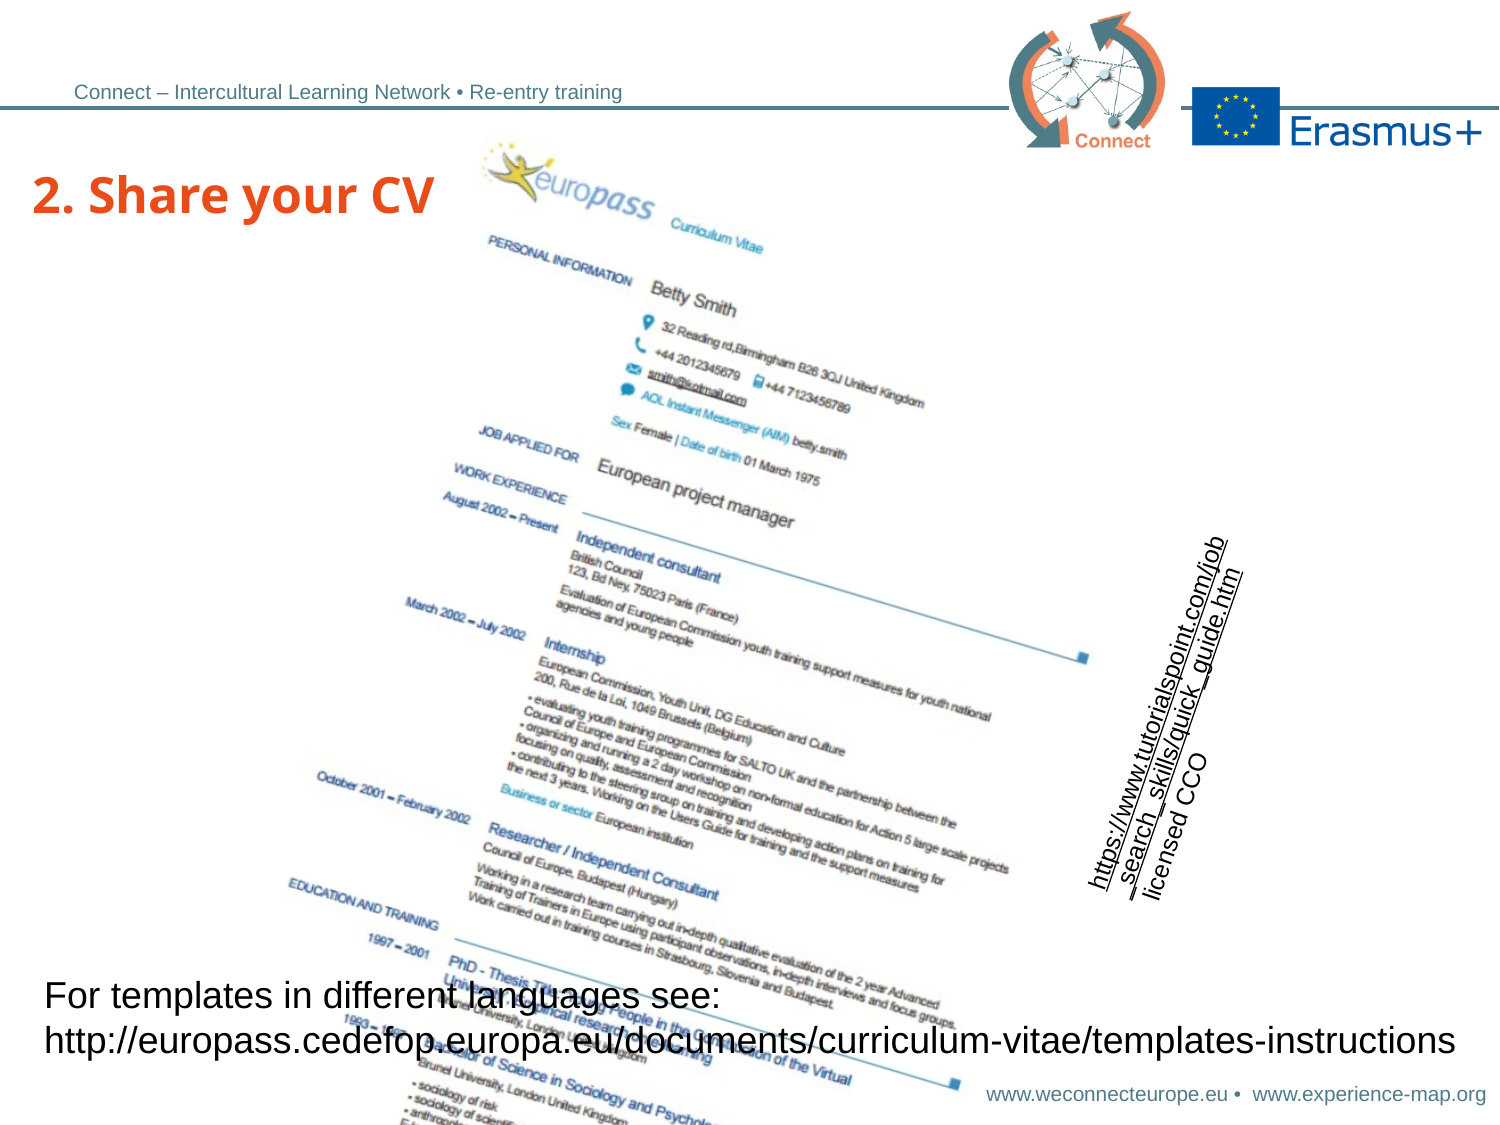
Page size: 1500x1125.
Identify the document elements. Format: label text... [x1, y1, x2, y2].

text_box For templates in different languages see: http://europass.cedefop.europa.eu/documents/curriculum-vitae/templates-instructions [29, 964, 310, 1069]
picture [191, 127, 1196, 1125]
picture [1009, 11, 1498, 162]
text_box For templates in different languages see: http://europass.cedefop.europa.eu/documents/curriculum-vitae/templates-instructions [1060, 964, 1483, 1069]
text_box 2. Share your CV [17, 155, 481, 231]
text_box https://www.tutorialspoint.com/job_search_skills/quick_guide.htm licensed CCO [1068, 503, 1274, 919]
